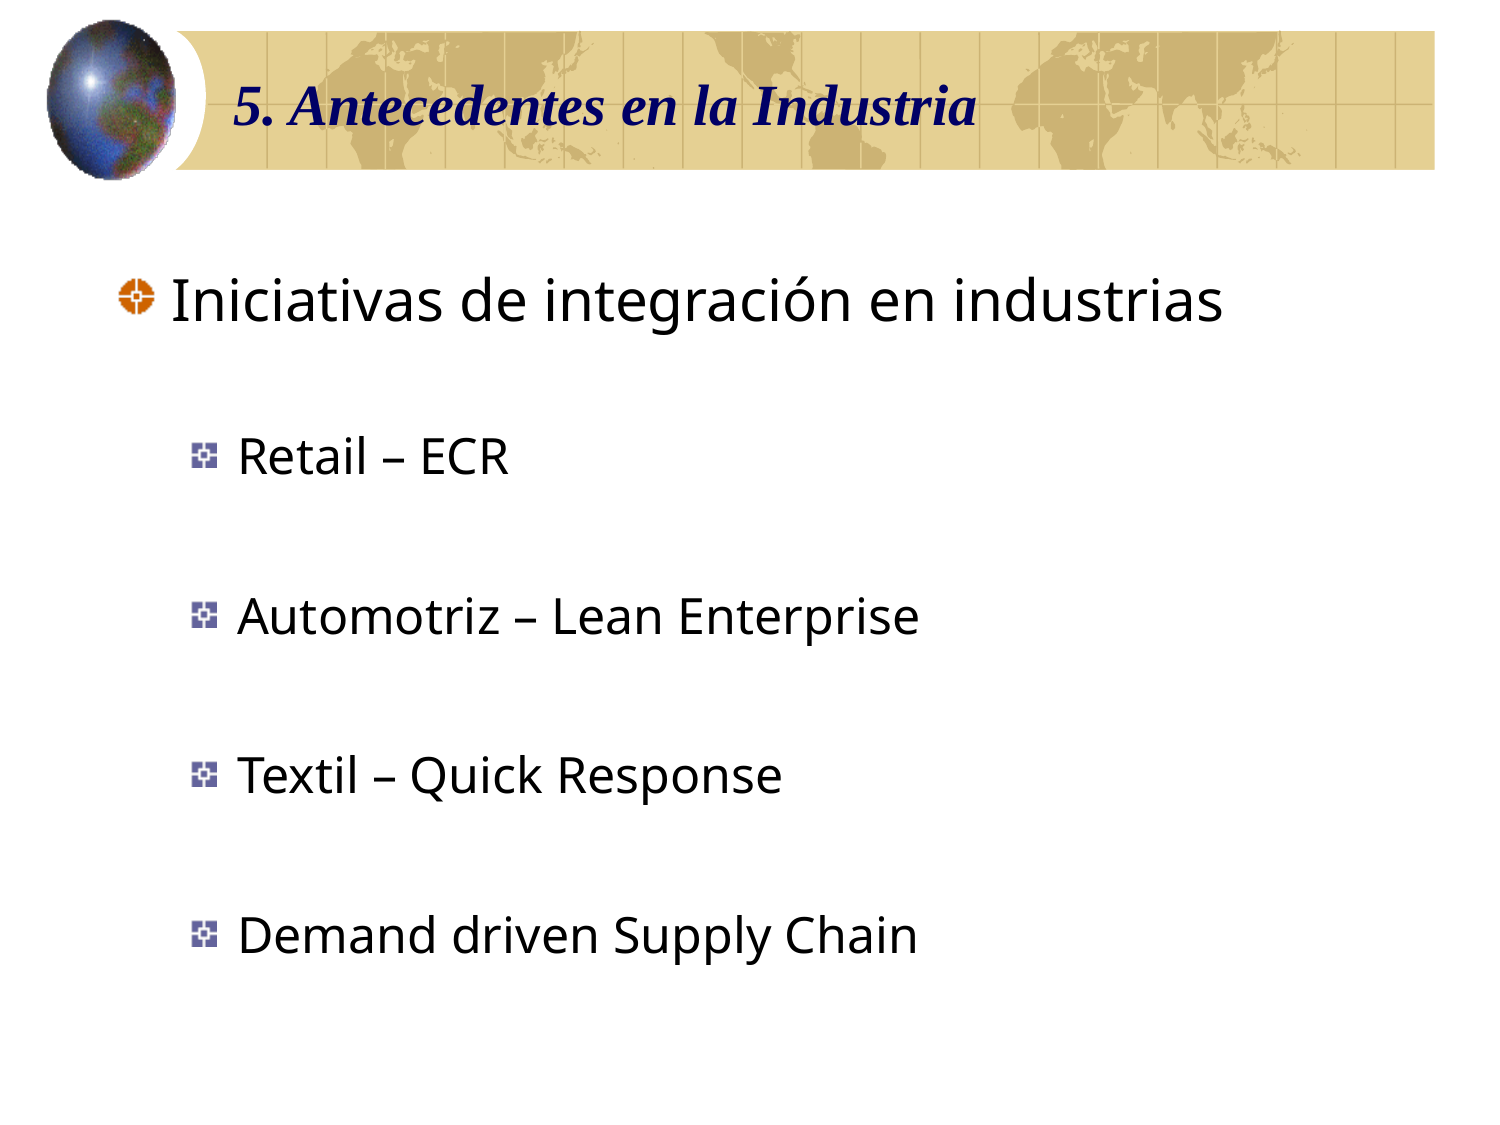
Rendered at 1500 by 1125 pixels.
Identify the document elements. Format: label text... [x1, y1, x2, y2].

picture [190, 919, 217, 947]
picture [42, 14, 190, 185]
picture [190, 441, 217, 468]
picture [190, 760, 217, 787]
title 5. Antecedentes en la Industria [218, 77, 1448, 126]
picture [115, 277, 157, 319]
list Iniciativas de integración en industrias Retail – ECR Automotriz – Lean Enterprise Textil – Quick Response Demand driven Supply Chain [100, 255, 1376, 931]
picture [190, 600, 217, 628]
